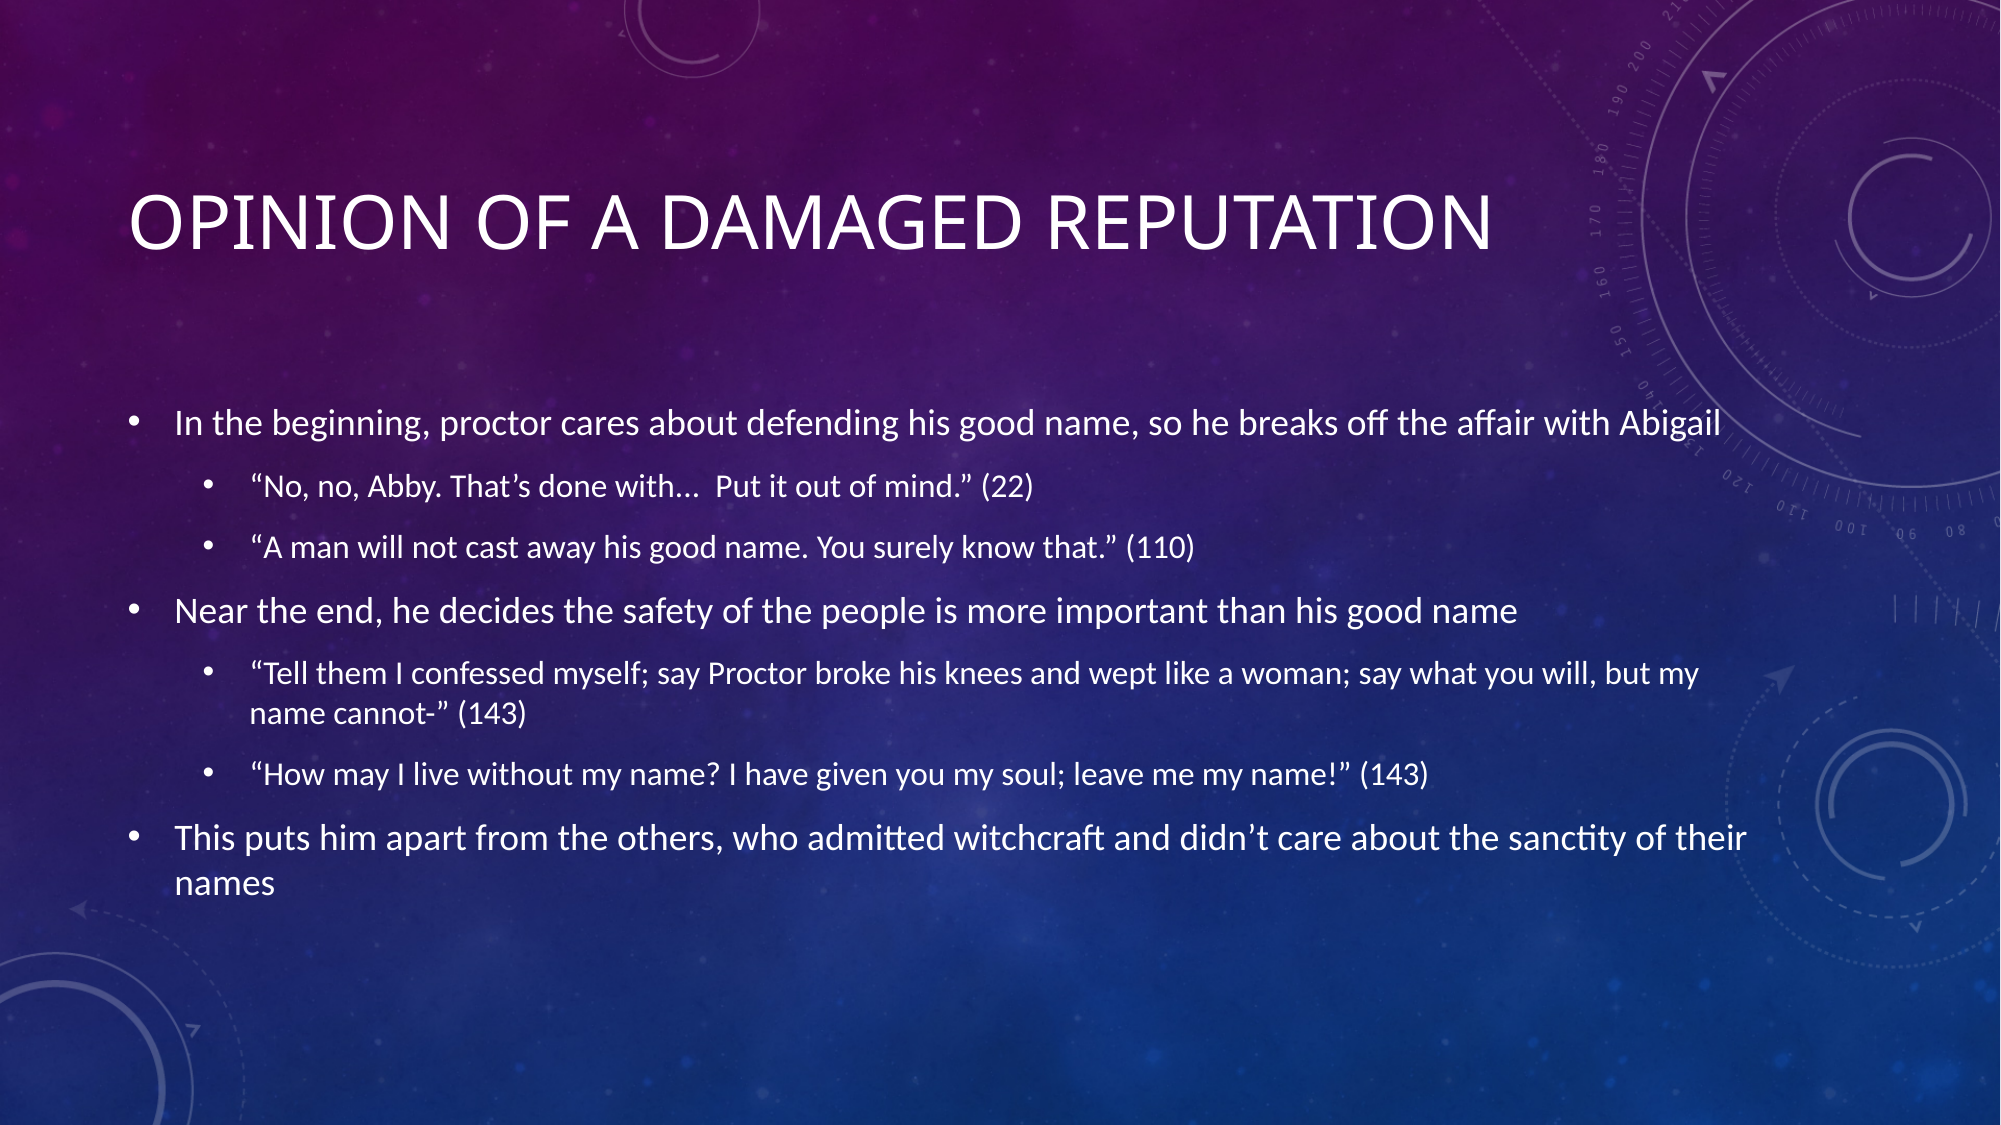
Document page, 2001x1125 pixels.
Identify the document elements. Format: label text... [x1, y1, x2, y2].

list In the beginning, proctor cares about defending his good name, so he breaks off the affair with Abigail “No, no, Abby. That’s done with... Put it out of mind.” (22) “A man will not cast away his good name. You surely know that.” (110) Near the end, he decides the safety of the people is more important than his good name “Tell them I confessed myself; say Proctor broke his knees and wept like a woman; say what you will, but my name cannot-” (143) “How may I live without my name? I have given you my soul; leave me my name!” (143) This puts him apart from the others, who admitted witchcraft and didn’t care about the sanctity of their names [112, 351, 1775, 950]
title Opinion of a damaged reputation [112, 99, 1775, 339]
picture [0, 0, 2001, 1125]
